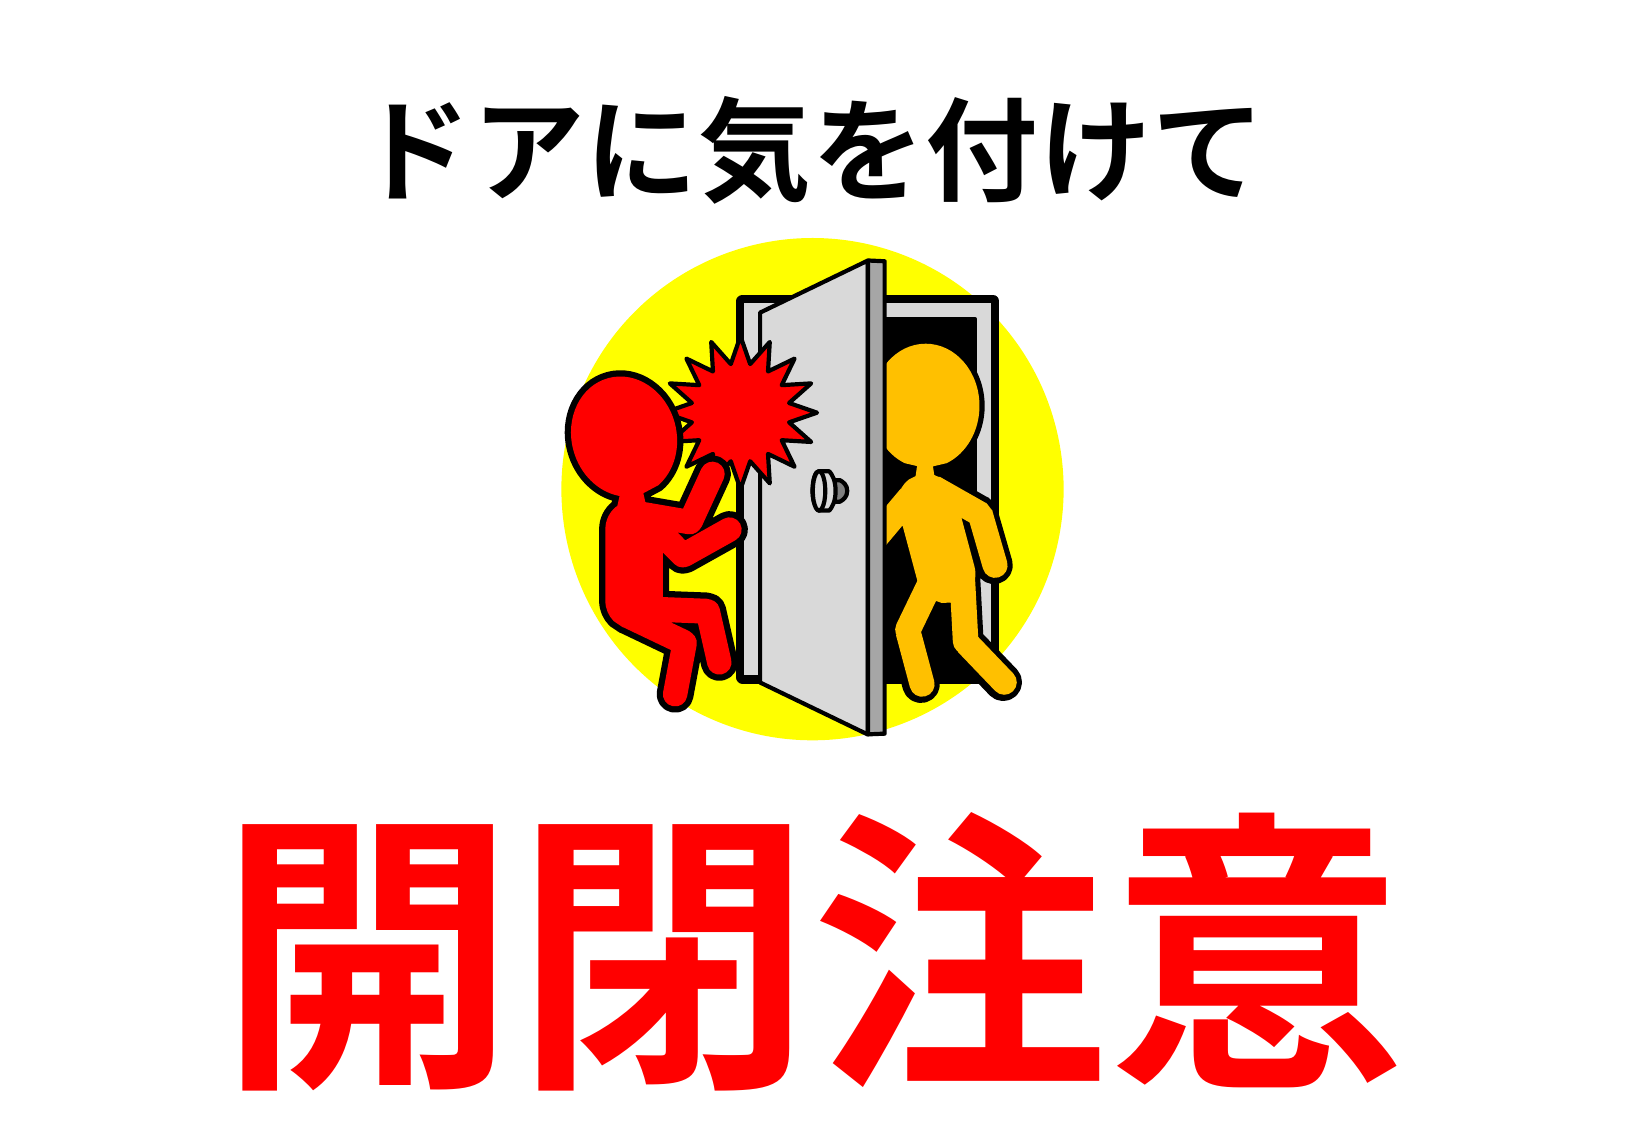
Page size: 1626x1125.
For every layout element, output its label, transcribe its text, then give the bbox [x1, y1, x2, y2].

text_box 開閉注意 [0, 761, 1625, 1125]
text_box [561, 237, 1064, 741]
text_box ドアに気を付けて [0, 73, 1625, 223]
